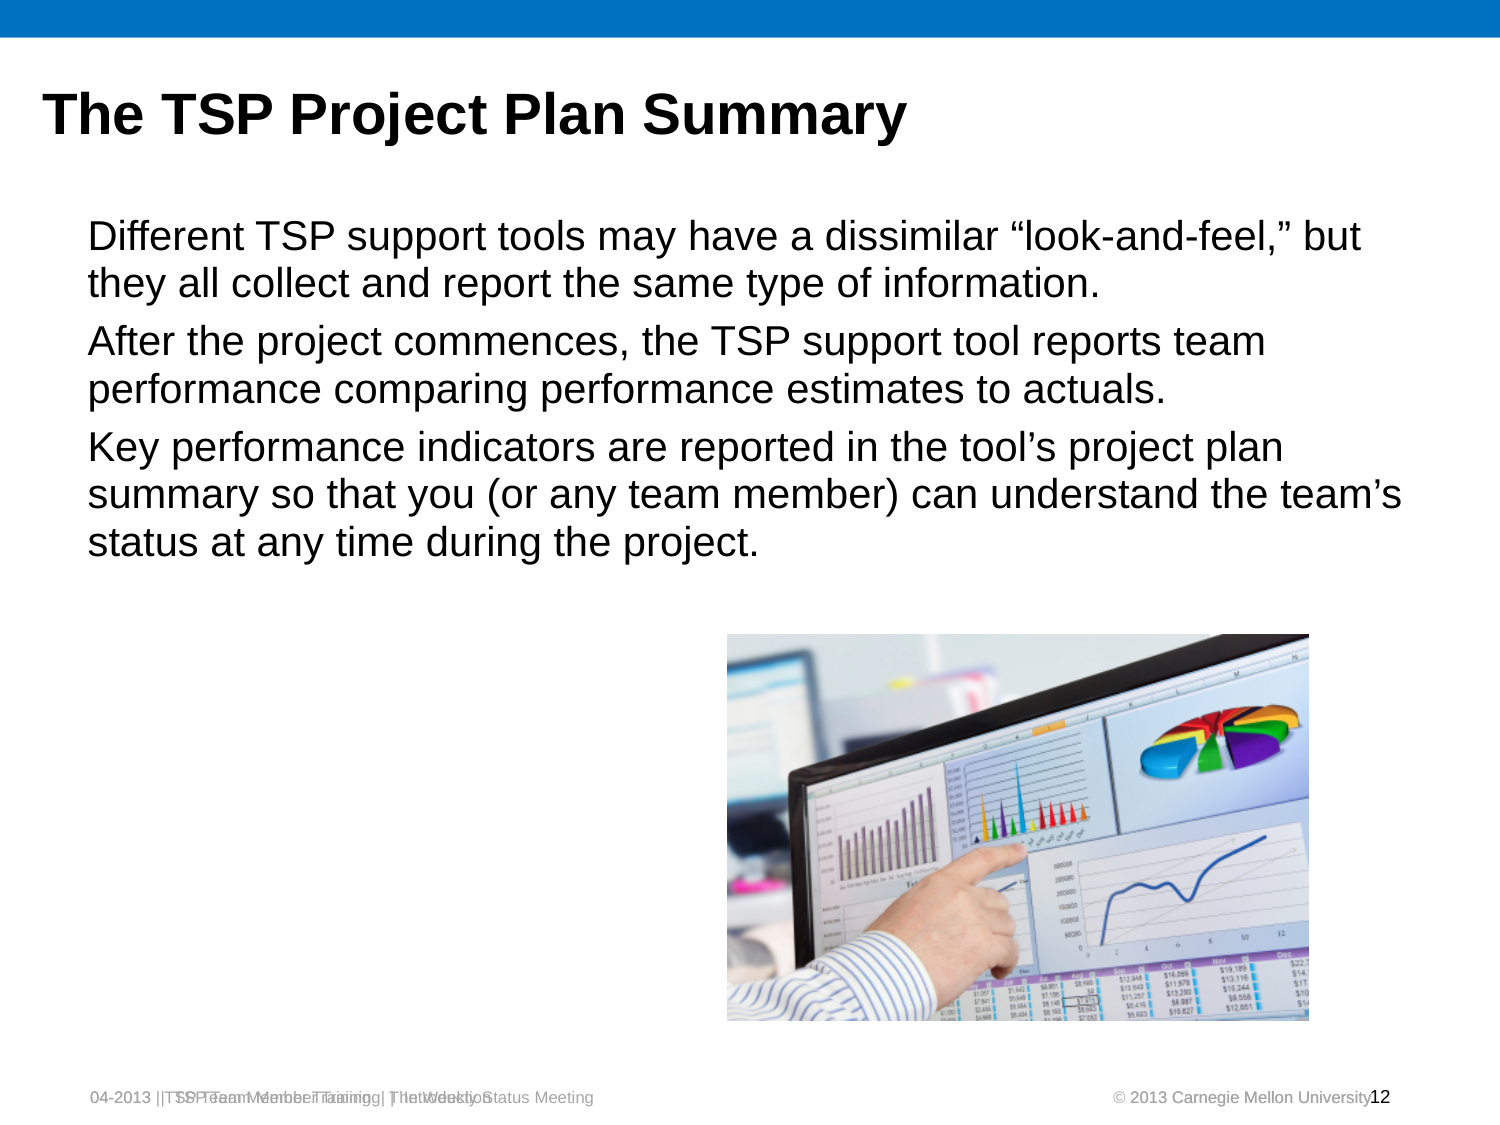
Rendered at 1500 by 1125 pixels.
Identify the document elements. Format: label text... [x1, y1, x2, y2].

title The TSP Project Plan Summary [41, 89, 1438, 147]
picture [727, 634, 1309, 1021]
list Different TSP support tools may have a dissimilar “look-and-feel,” but they all collect and report the same type of information. After the project commences, the TSP support tool reports team performance comparing performance estimates to actuals. Key performance indicators are reported in the tool’s project plan summary so that you (or any team member) can understand the team’s status at any time during the project. [87, 212, 1440, 1026]
